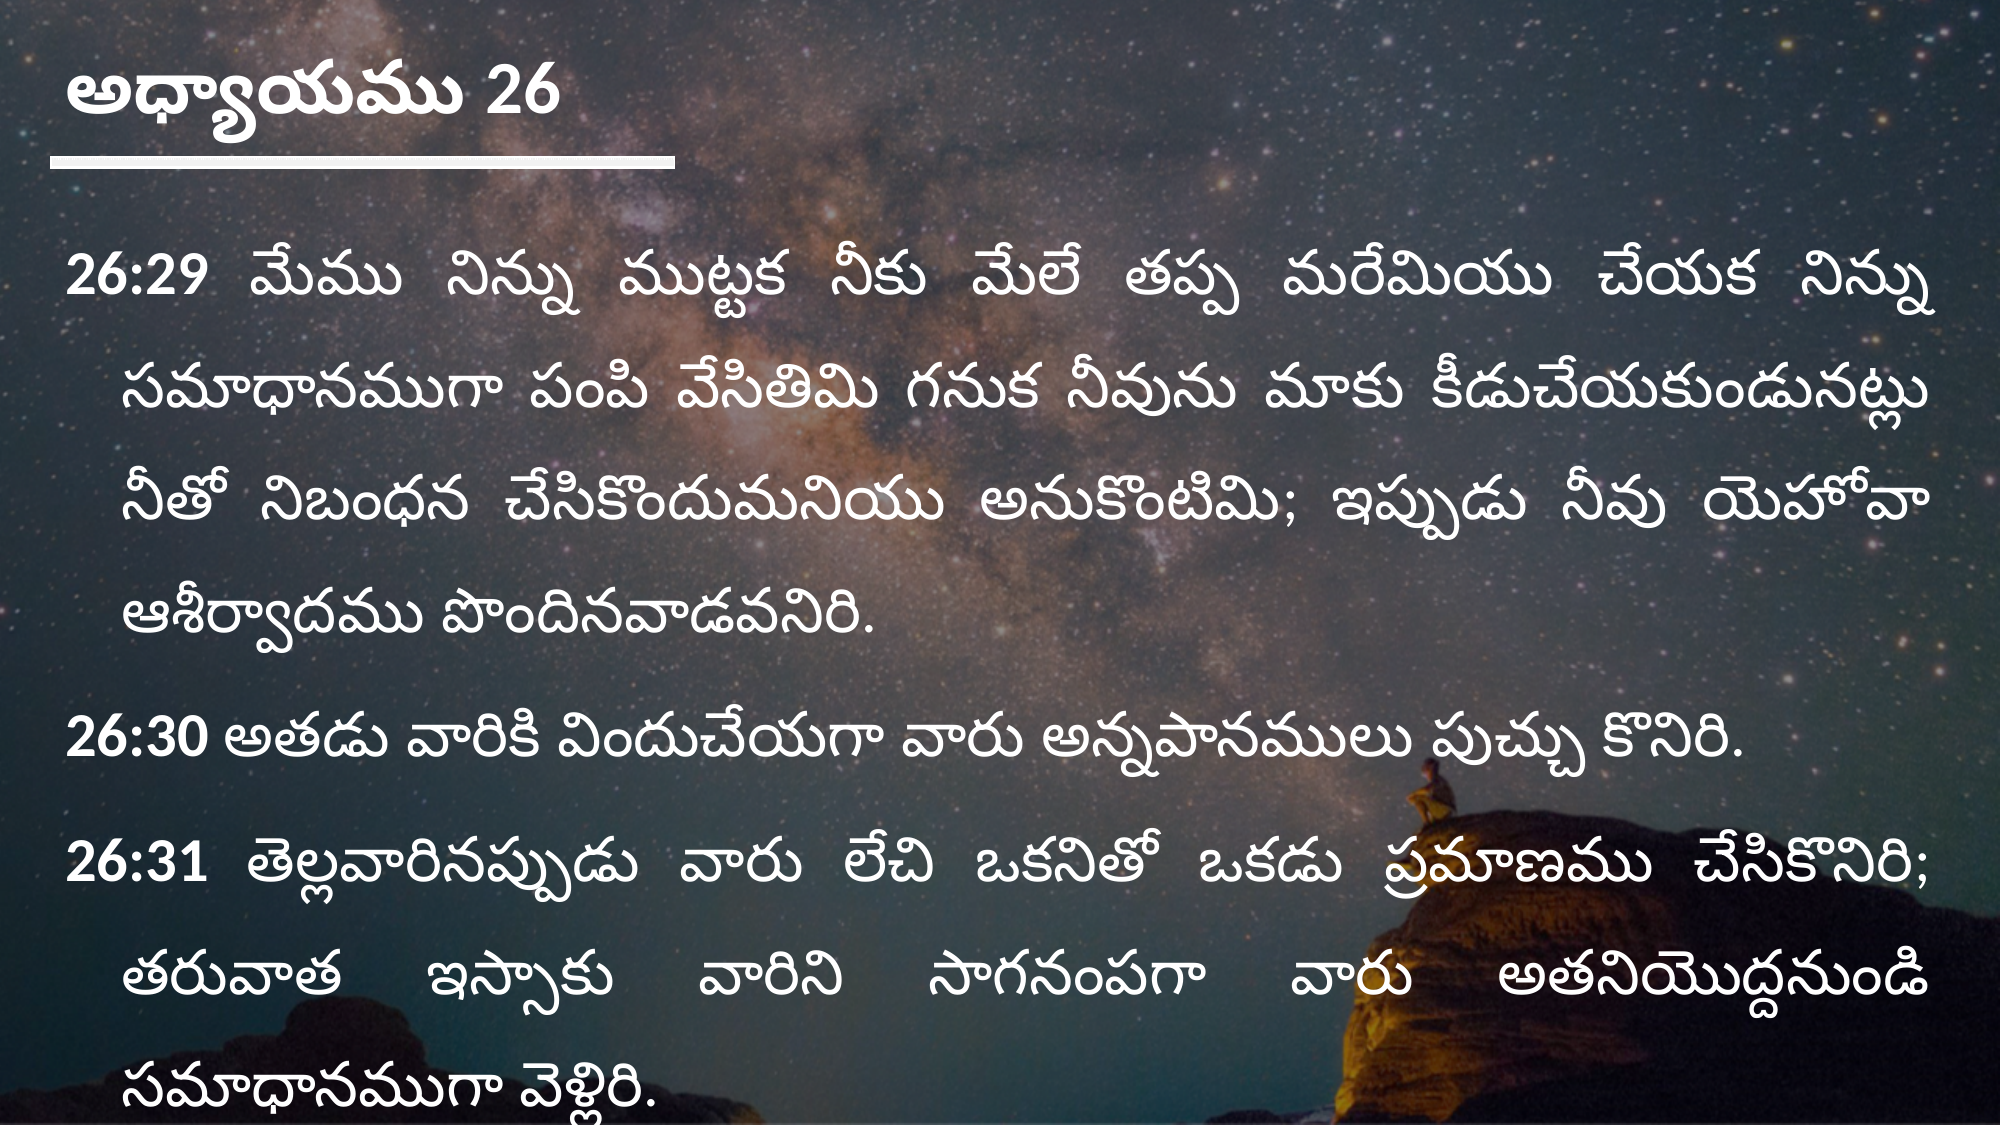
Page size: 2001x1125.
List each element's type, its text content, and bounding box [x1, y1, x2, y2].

title అధ్యాయము 26 [50, 0, 1925, 167]
list 26:29 మేము నిన్ను ముట్టక నీకు మేలే తప్ప మరేమియు చేయక నిన్ను సమాధానముగా పంపి వేసితివిు గనుక నీవును మాకు కీడుచేయకుండునట్లు నీతో నిబంధన చేసికొందుమనియు అనుకొంటిమి; ఇప్పుడు నీవు యెహోవా ఆశీర్వాదము పొందినవాడవనిరి. 26:30 అతడు వారికి విందుచేయగా వారు అన్నపానములు పుచ్చు కొనిరి. 26:31 తెల్లవారినప్పుడు వారు లేచి ఒకనితో ఒకడు ప్రమాణము చేసికొనిరి; తరువాత ఇస్సాకు వారిని సాగనంపగా వారు అతనియొద్దనుండి సమాధానముగా వెళ్లిరి. [50, 187, 1946, 1063]
picture [0, 0, 2000, 1125]
